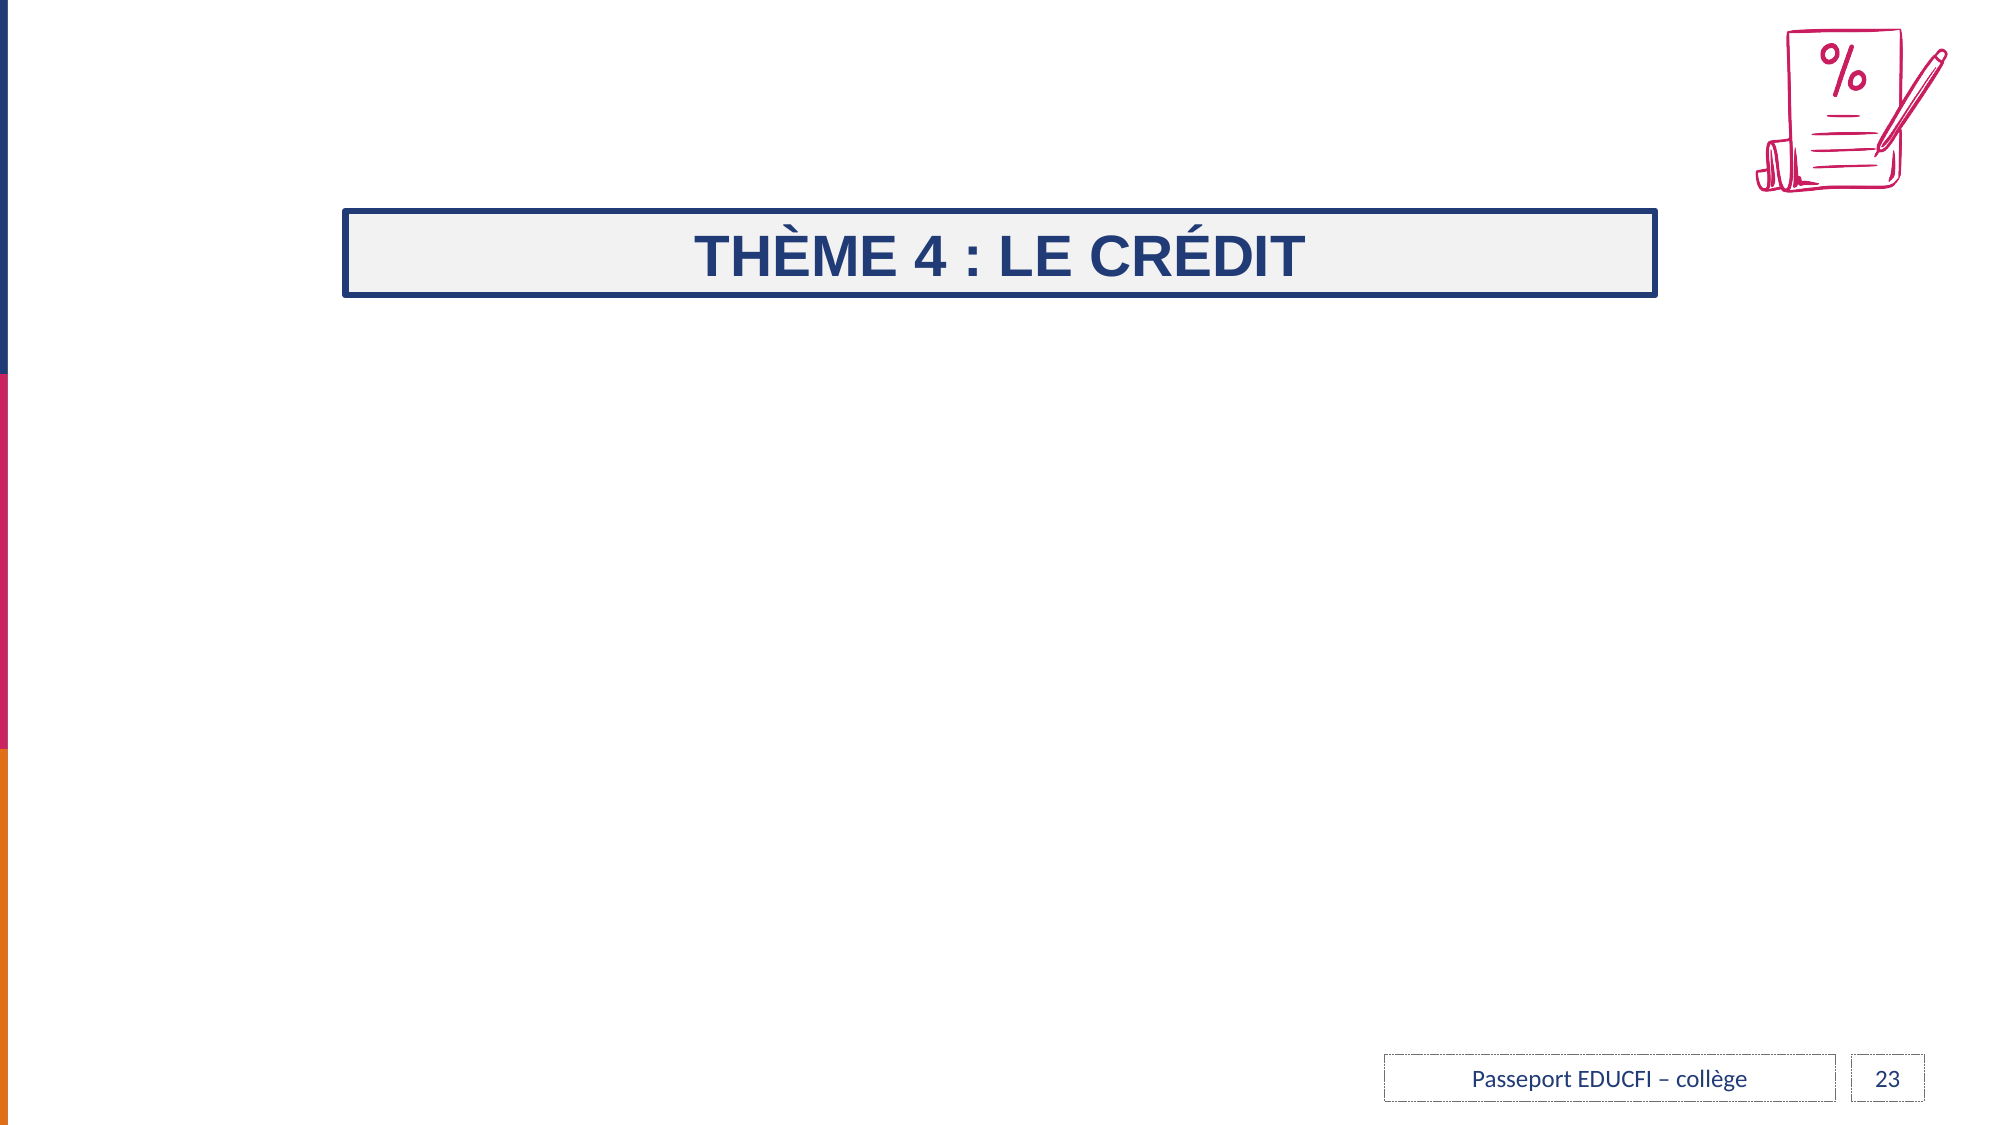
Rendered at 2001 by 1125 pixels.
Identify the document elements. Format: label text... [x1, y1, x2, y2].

text_box THÈME 4 : LE CRÉDIT [345, 210, 1656, 296]
picture [0, 0, 8, 1125]
slide_number 23 [1851, 1054, 1925, 1102]
picture [1751, 10, 1952, 211]
footer Passeport EDUCFI – collège [1384, 1054, 1836, 1102]
